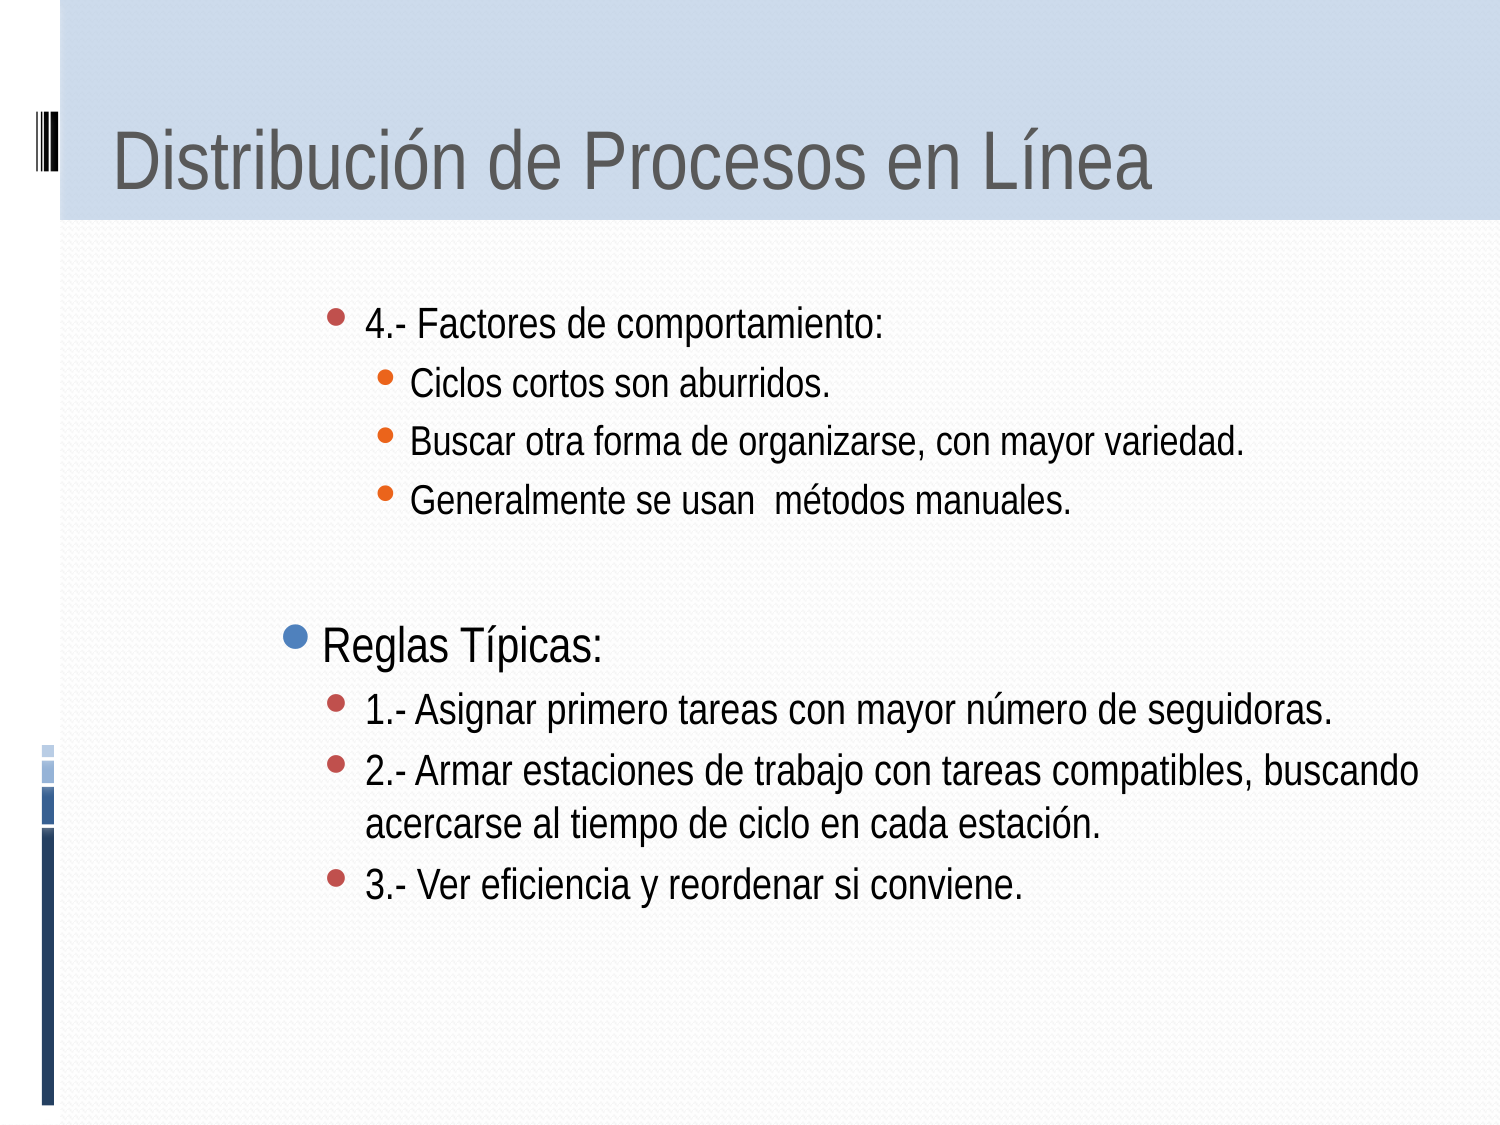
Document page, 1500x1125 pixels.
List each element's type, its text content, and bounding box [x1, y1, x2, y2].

list 4.- Factores de comportamiento: Ciclos cortos son aburridos. Buscar otra forma de organizarse, con mayor variedad. Generalmente se usan métodos manuales. Reglas Típicas: 1.- Asignar primero tareas con mayor número de seguidoras. 2.- Armar estaciones de trabajo con tareas compatibles, buscando acercarse al tiempo de ciclo en cada estación. 3.- Ver eficiencia y reordenar si conviene. [199, 287, 1476, 1019]
title Distribución de Procesos en Línea [111, 18, 1436, 207]
